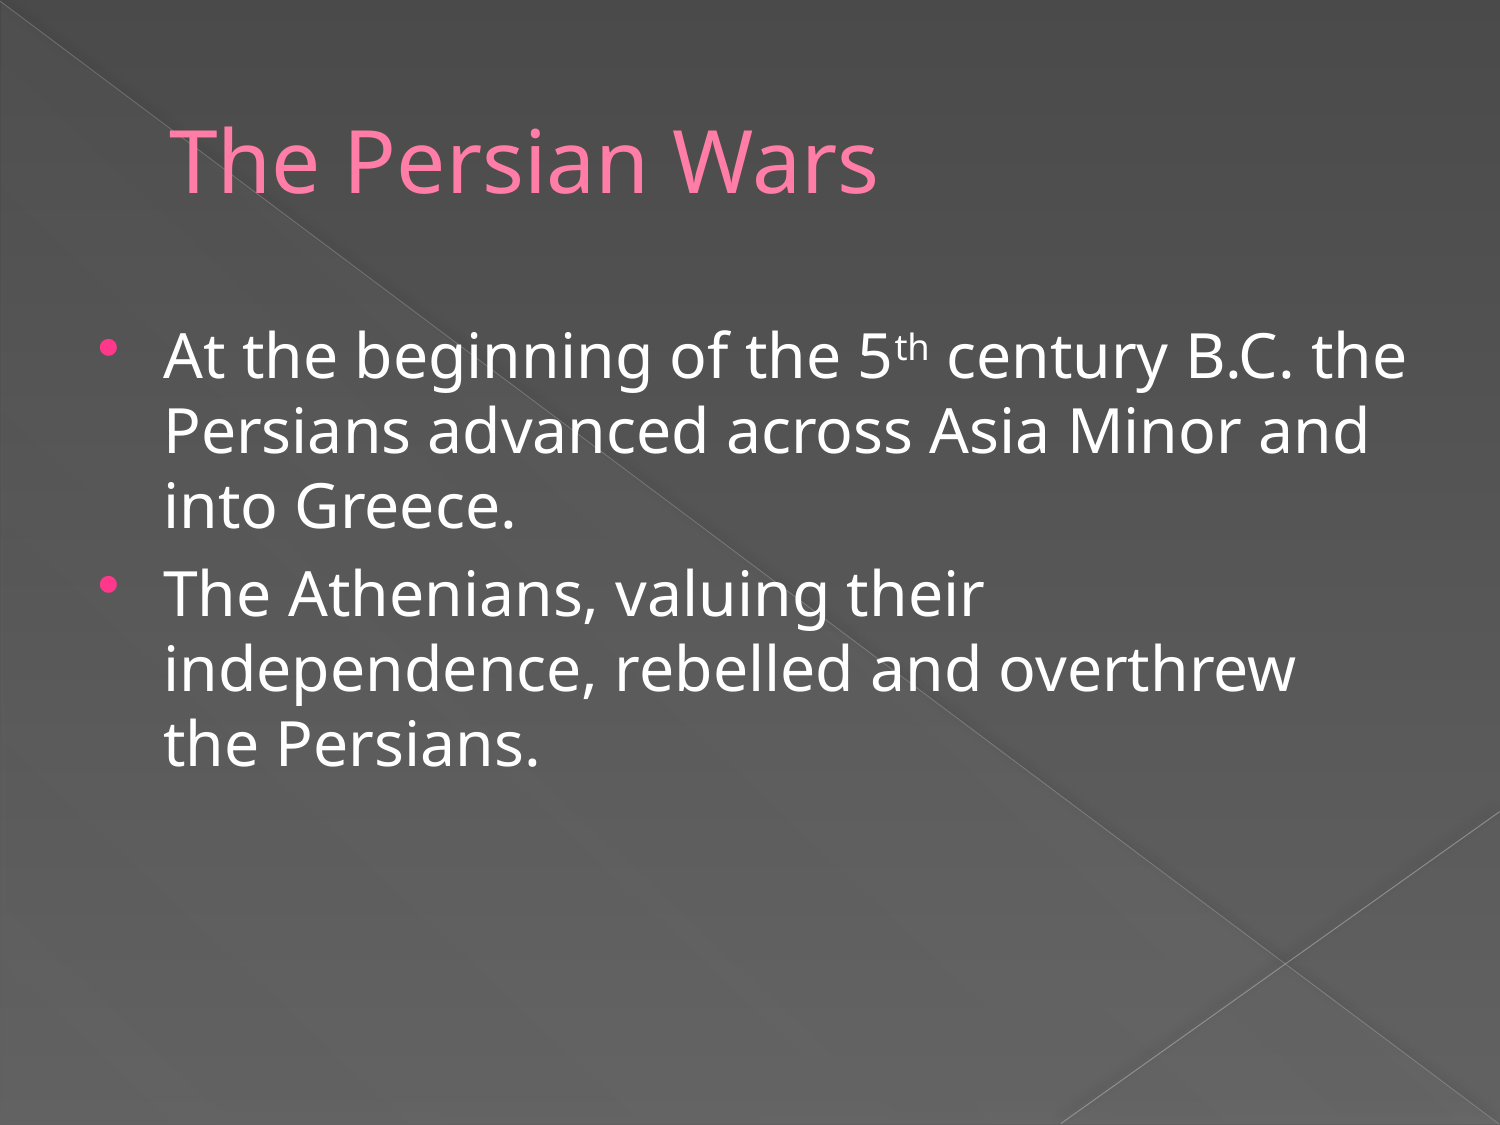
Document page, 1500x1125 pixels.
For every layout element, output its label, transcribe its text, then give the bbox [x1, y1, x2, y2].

title The Persian Wars [75, 43, 1425, 274]
list At the beginning of the 5th century B.C. the Persians advanced across Asia Minor and into Greece. The Athenians, valuing their independence, rebelled and overthrew the Persians. [75, 308, 1425, 1059]
